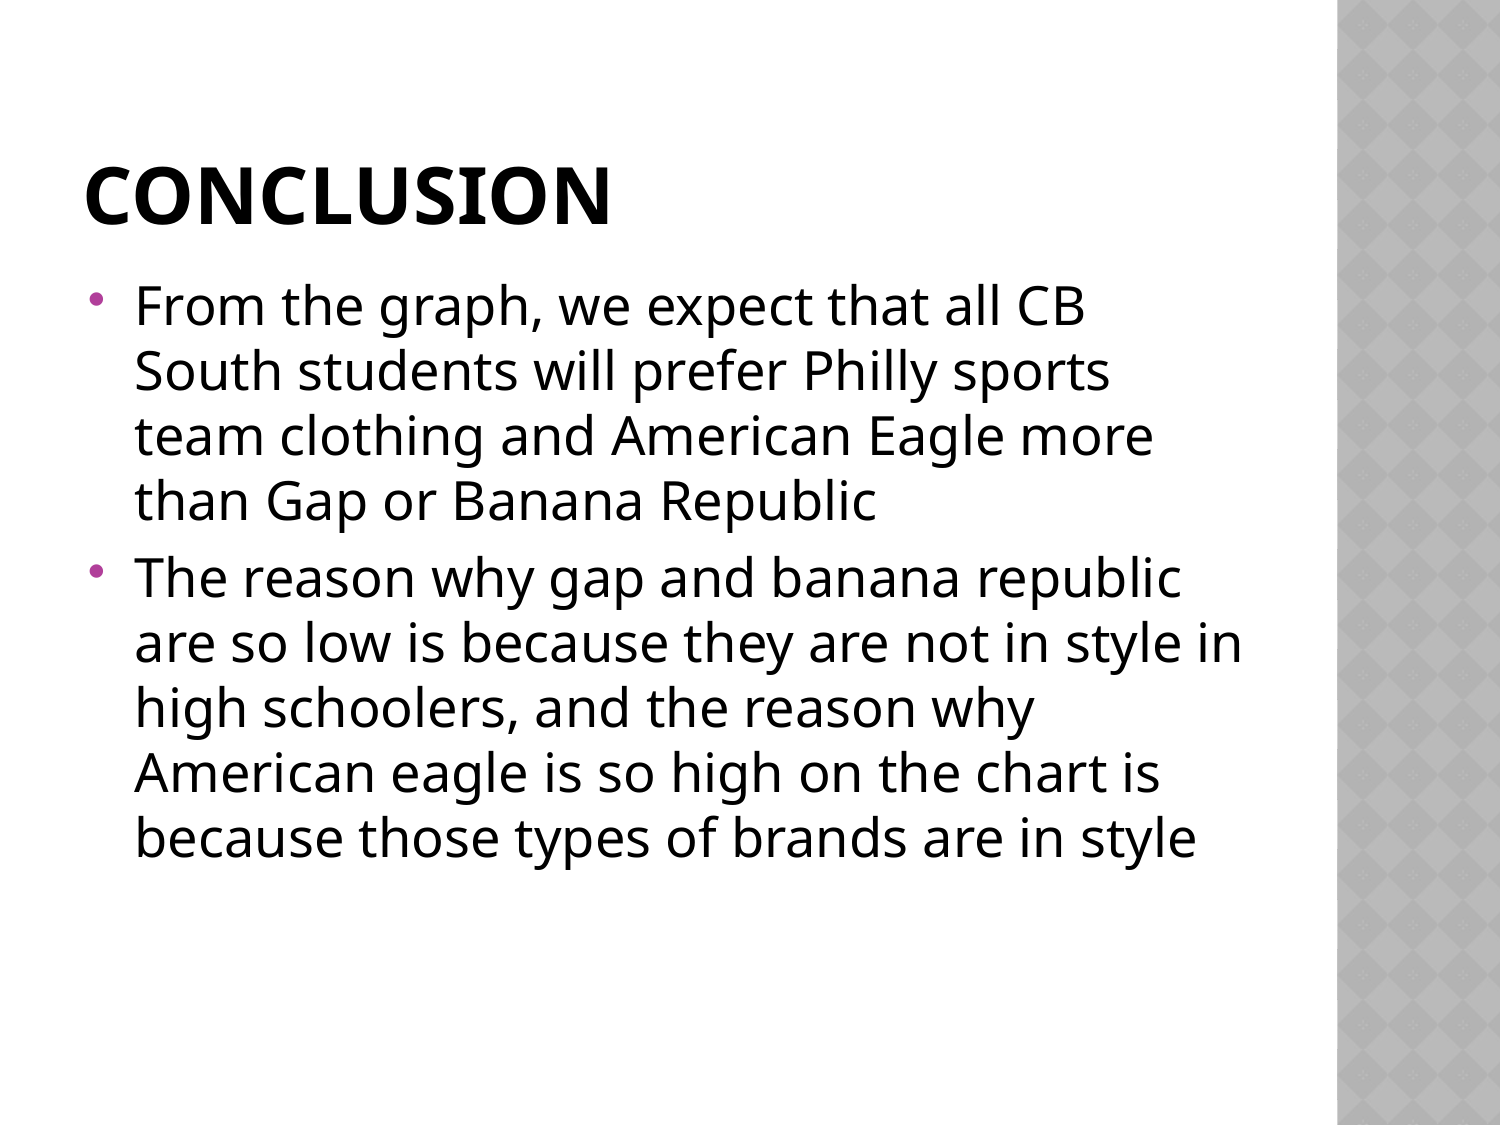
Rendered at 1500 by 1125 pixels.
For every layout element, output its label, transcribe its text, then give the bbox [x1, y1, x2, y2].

list From the graph, we expect that all CB South students will prefer Philly sports team clothing and American Eagle more than Gap or Banana Republic The reason why gap and banana republic are so low is because they are not in style in high schoolers, and the reason why American eagle is so high on the chart is because those types of brands are in style [75, 264, 1263, 1059]
title Conclusion [75, 52, 1263, 240]
